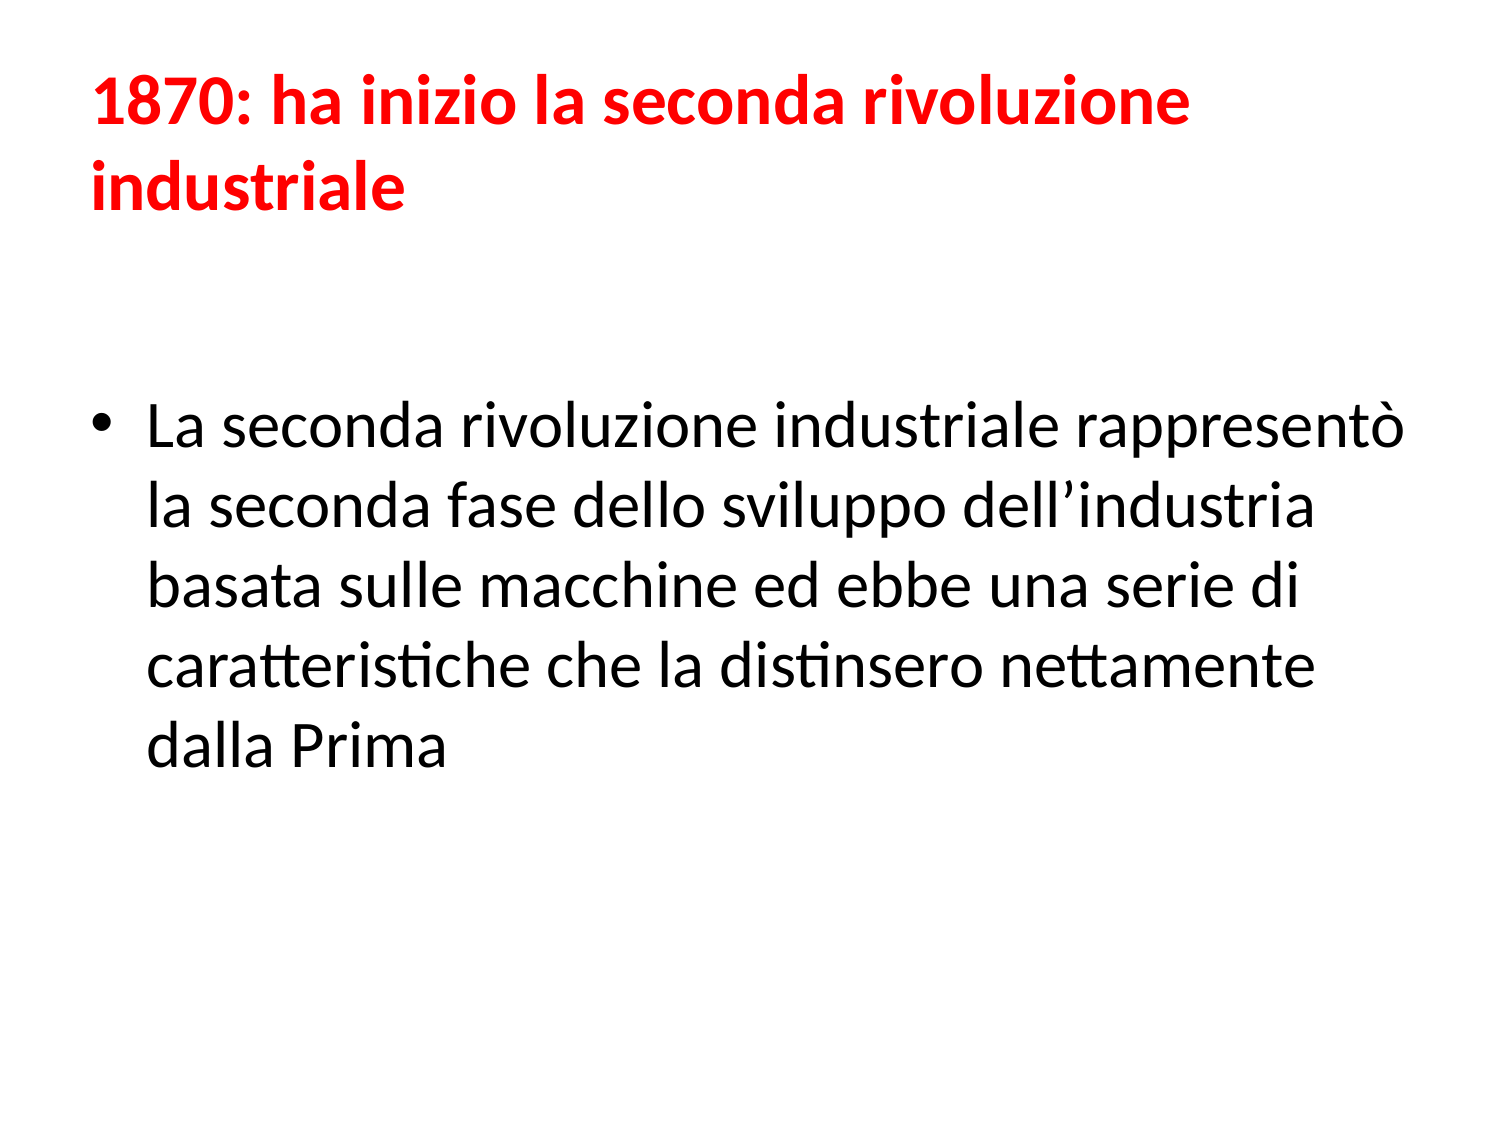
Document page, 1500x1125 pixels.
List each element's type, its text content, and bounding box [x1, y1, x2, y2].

list La seconda rivoluzione industriale rappresentò la seconda fase dello sviluppo dell’industria basata sulle macchine ed ebbe una serie di caratteristiche che la distinsero nettamente dalla Prima [75, 373, 1425, 1005]
title 1870: ha inizio la seconda rivoluzione industriale [75, 45, 1425, 233]
